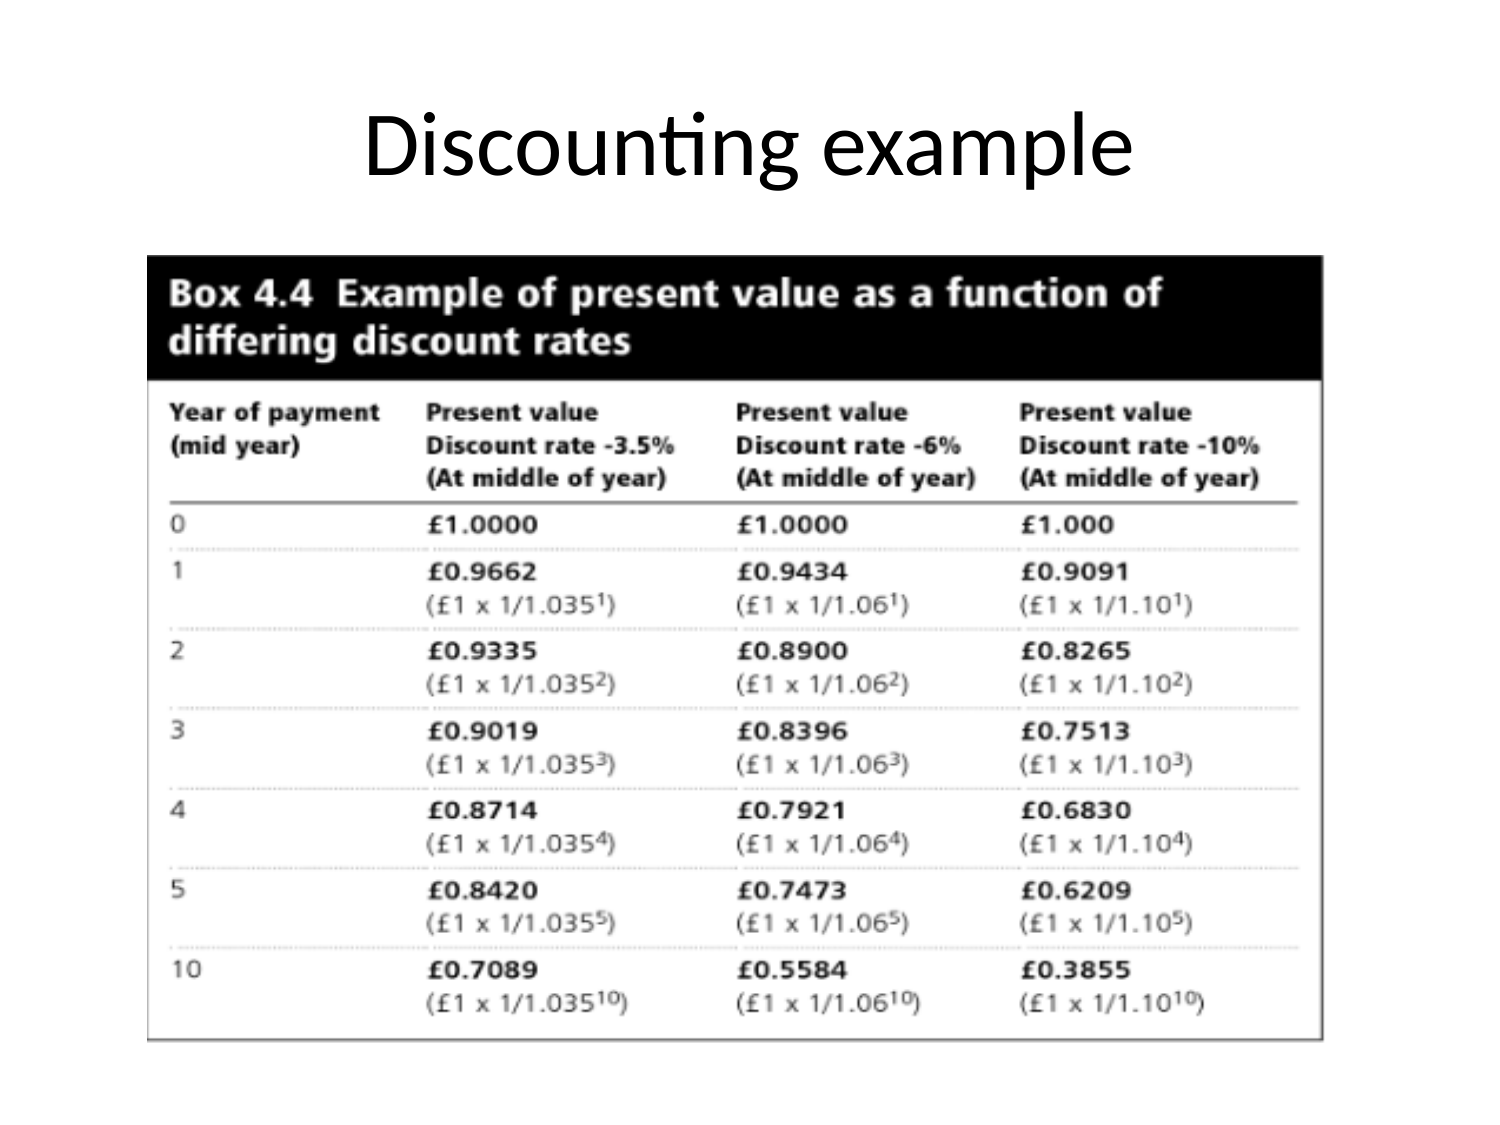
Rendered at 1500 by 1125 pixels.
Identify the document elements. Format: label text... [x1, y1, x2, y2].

title Discounting example [75, 45, 1425, 233]
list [147, 255, 1329, 1047]
